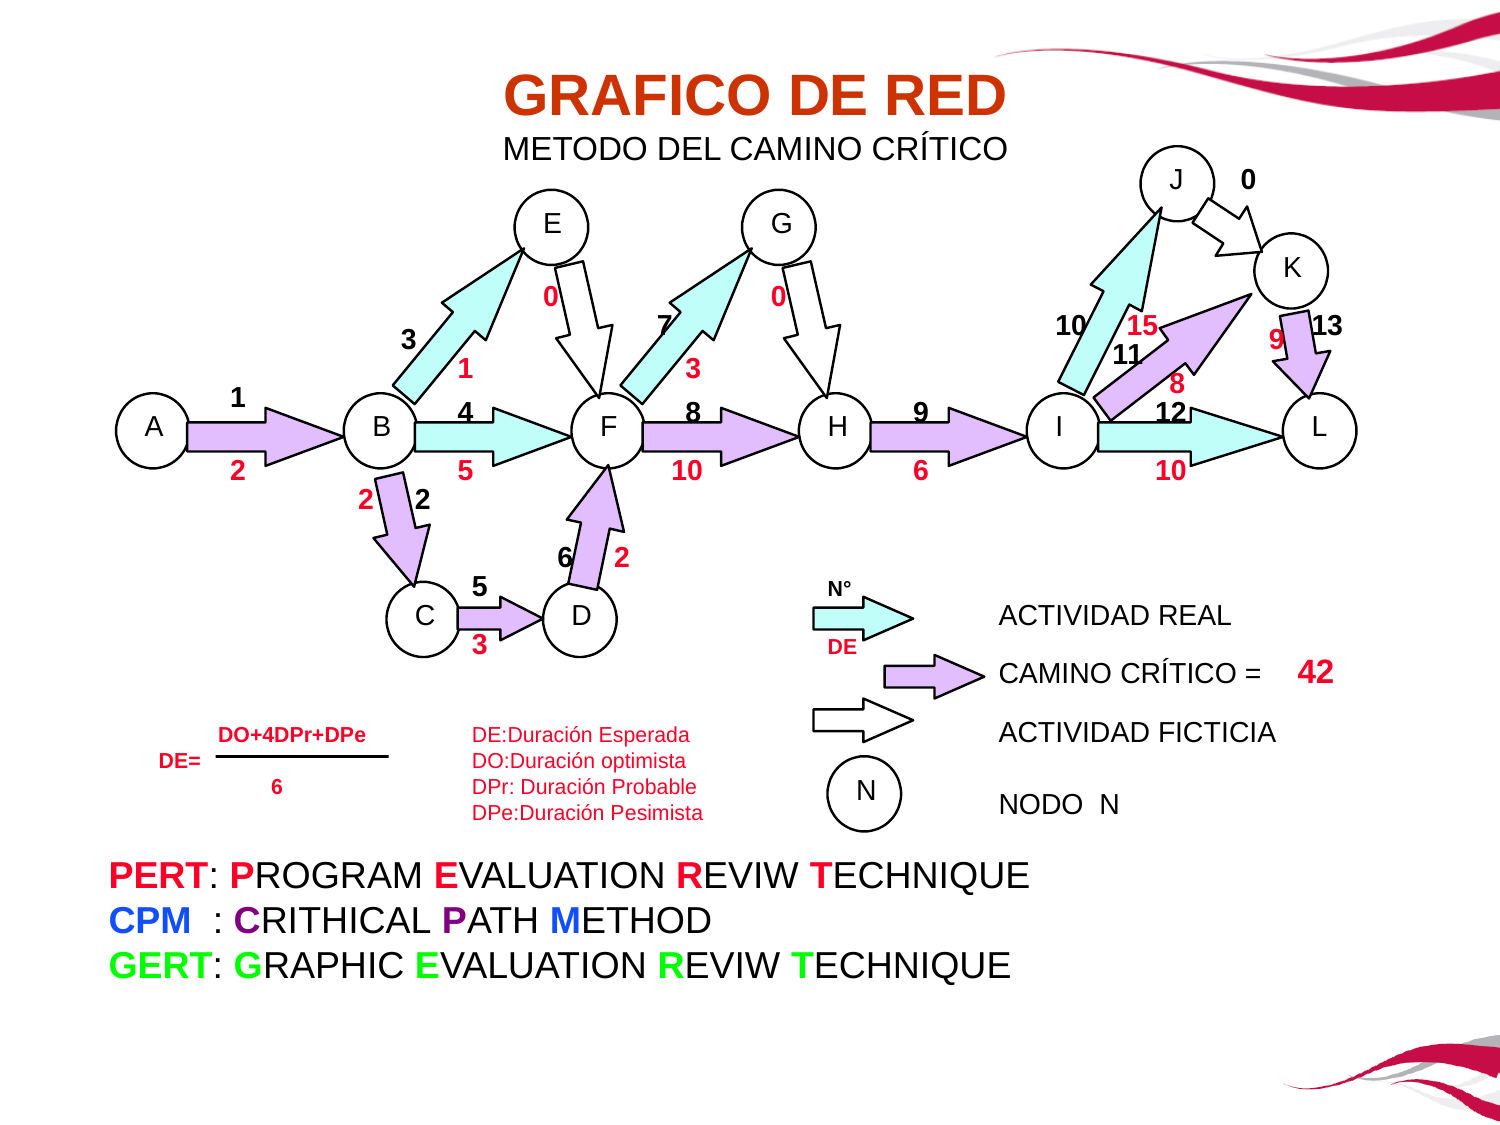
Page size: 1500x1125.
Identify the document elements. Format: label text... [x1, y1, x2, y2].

text_box PERT: PROGRAM EVALUATION REVIW TECHNIQUE CPM : CRITHICAL PATH METHOD GERT: GRAPHIC EVALUATION REVIW TECHNIQUE [93, 843, 1407, 1039]
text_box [101, 116, 1383, 844]
picture [920, 0, 1500, 140]
picture [1254, 1022, 1500, 1125]
text_box GRAFICO DE RED METODO DEL CAMINO CRÍTICO [487, 50, 915, 115]
